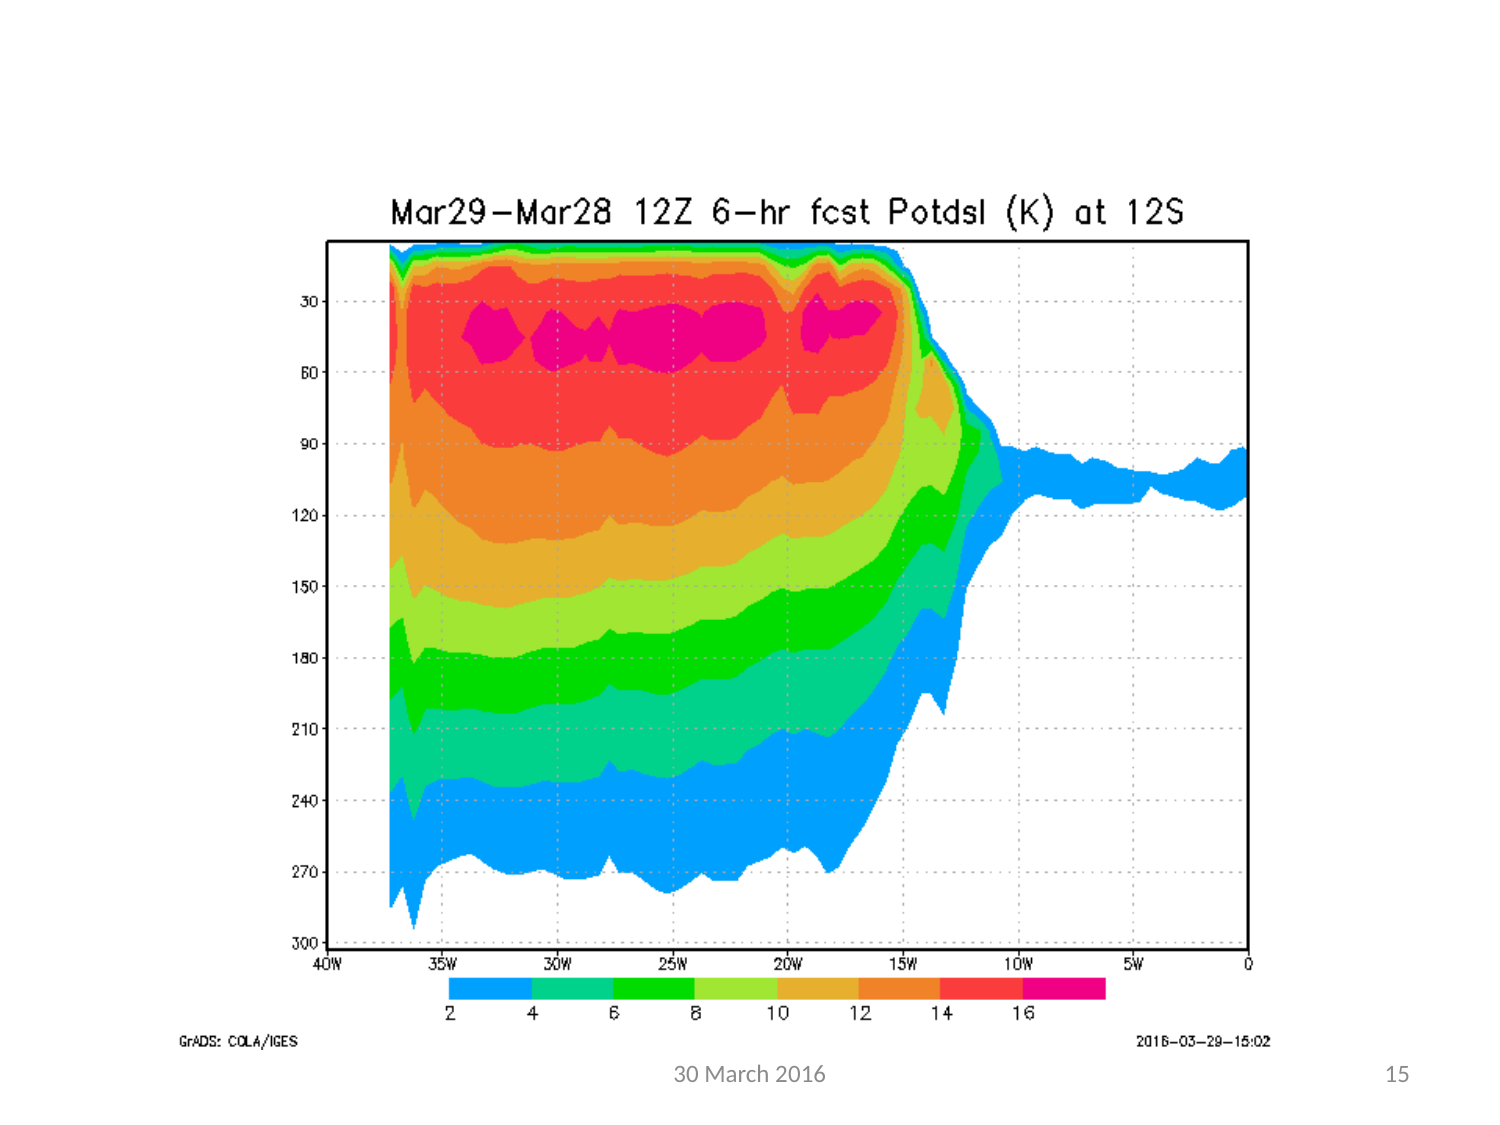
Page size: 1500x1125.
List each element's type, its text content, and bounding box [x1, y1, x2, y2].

slide_number 15 [1074, 1042, 1425, 1103]
footer 30 March 2016 [512, 1059, 988, 1103]
picture [174, 190, 1301, 1051]
